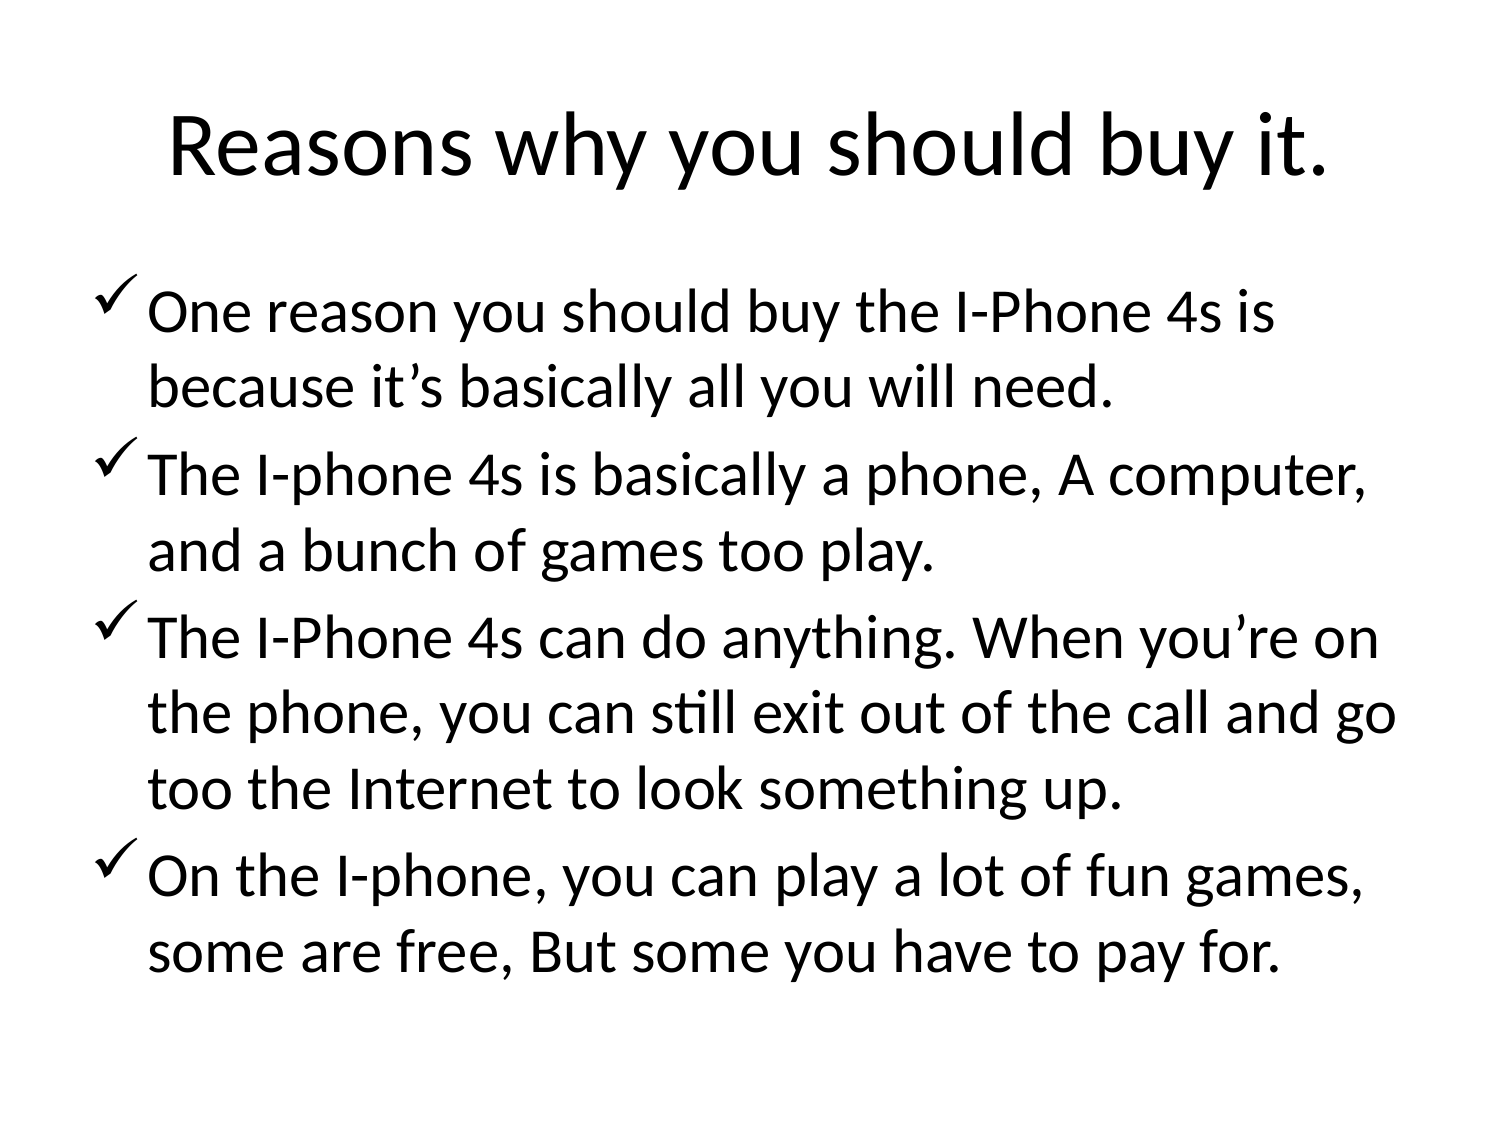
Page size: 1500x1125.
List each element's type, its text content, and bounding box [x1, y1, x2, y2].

title Reasons why you should buy it. [75, 45, 1425, 233]
list One reason you should buy the I-Phone 4s is because it’s basically all you will need. The I-phone 4s is basically a phone, A computer, and a bunch of games too play. The I-Phone 4s can do anything. When you’re on the phone, you can still exit out of the call and go too the Internet to look something up. On the I-phone, you can play a lot of fun games, some are free, But some you have to pay for. [75, 262, 1425, 1005]
